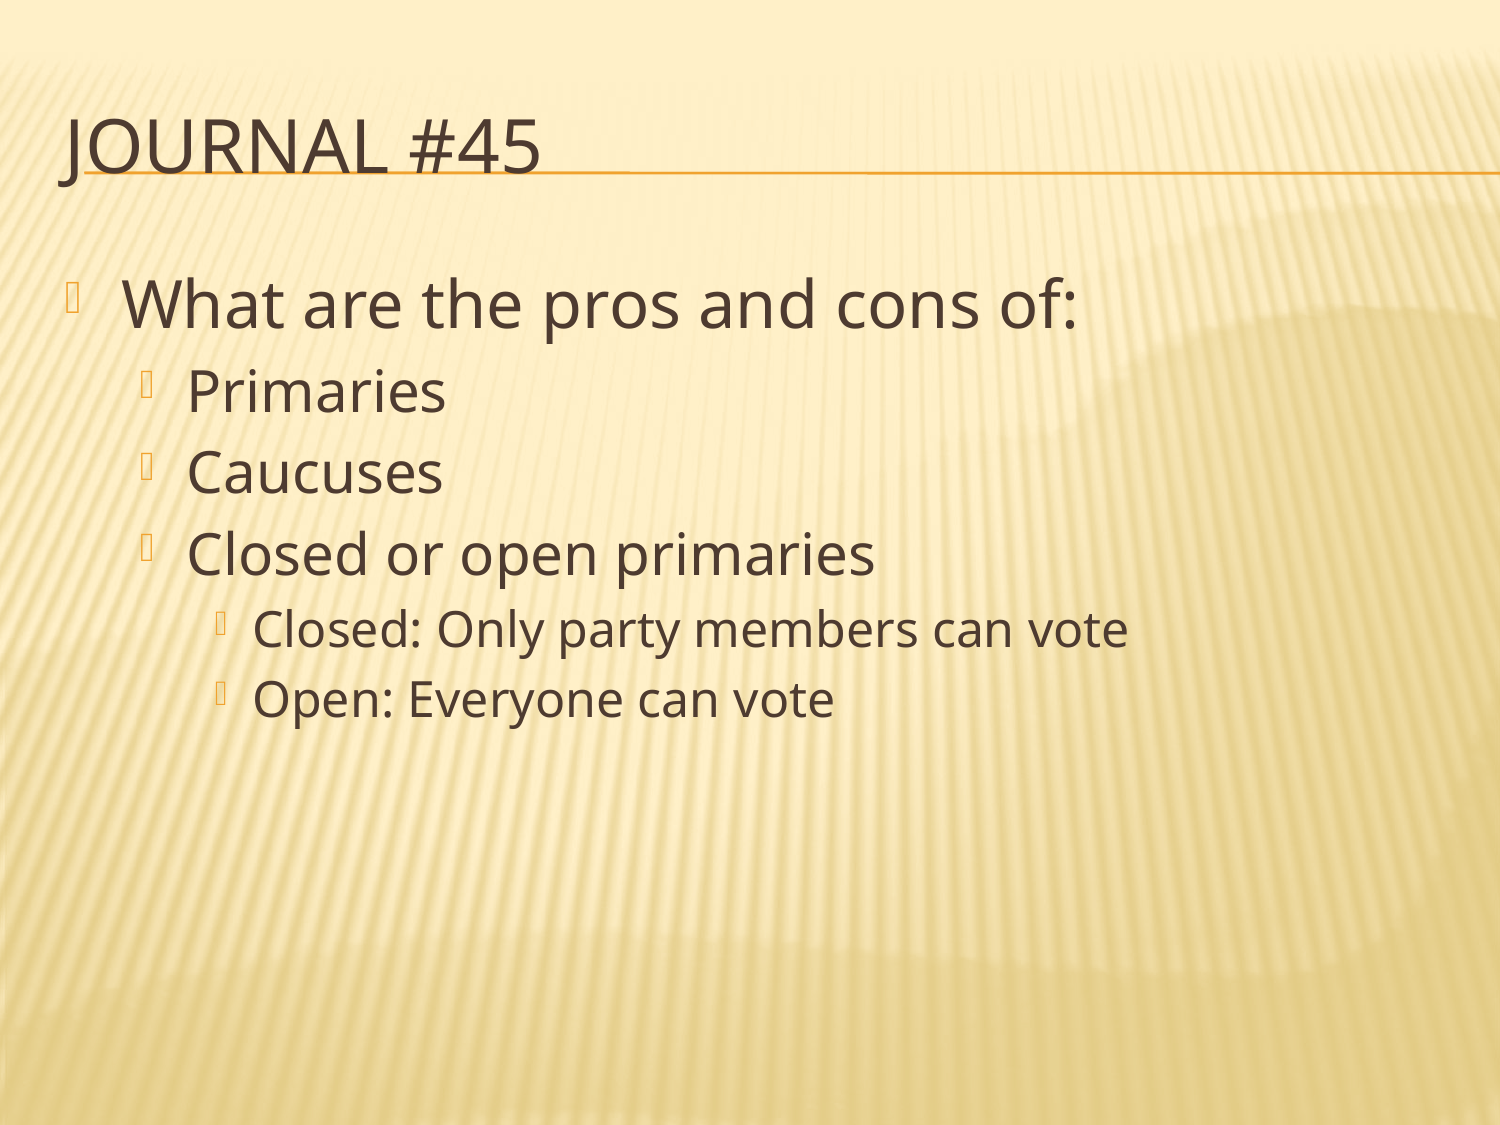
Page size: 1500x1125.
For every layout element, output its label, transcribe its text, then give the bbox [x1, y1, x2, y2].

list What are the pros and cons of: Primaries Caucuses Closed or open primaries Closed: Only party members can vote Open: Everyone can vote [50, 254, 1475, 998]
title Journal #45 [50, 75, 1475, 213]
